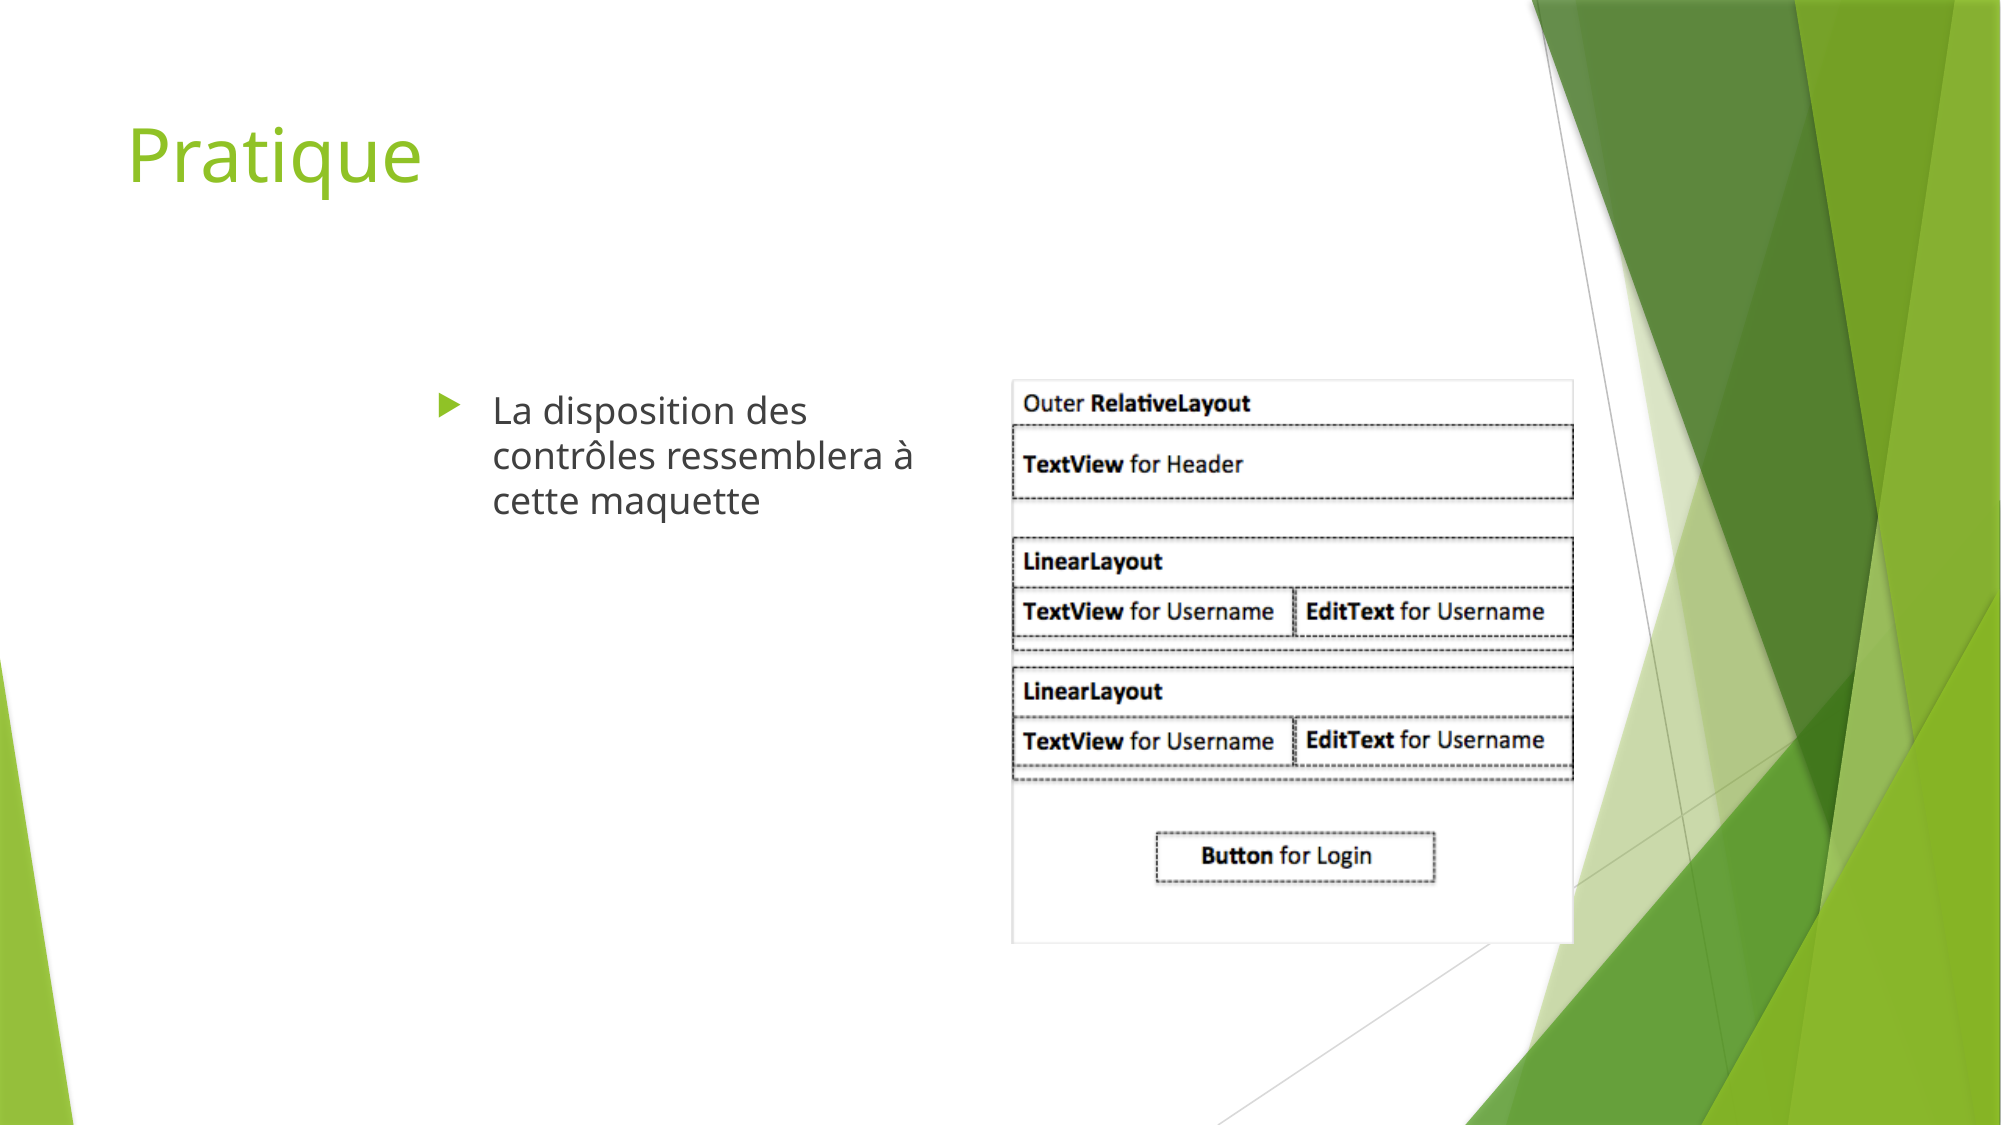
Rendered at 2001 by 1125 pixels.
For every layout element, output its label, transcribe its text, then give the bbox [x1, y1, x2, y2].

picture [1010, 378, 1575, 945]
list La disposition des contrôles ressemblera à cette maquette [421, 379, 982, 953]
title Pratique [111, 99, 1522, 317]
